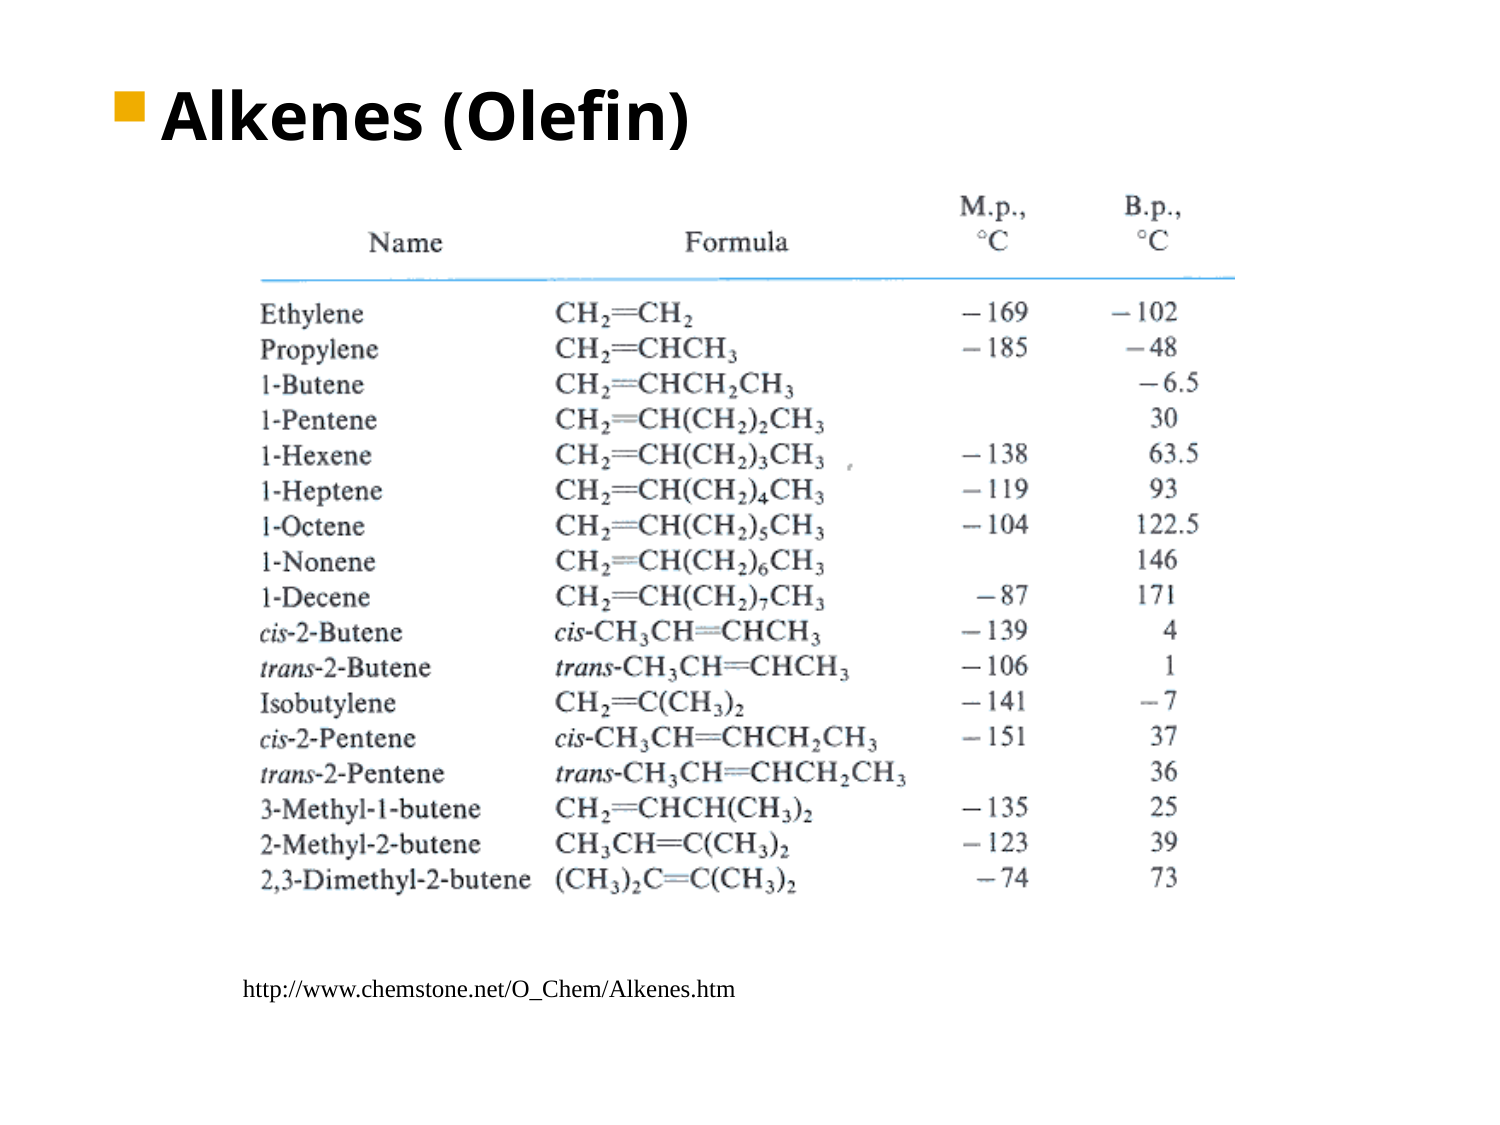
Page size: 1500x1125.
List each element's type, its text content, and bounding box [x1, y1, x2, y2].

picture [230, 150, 1235, 920]
text_box http://www.chemstone.net/O_Chem/Alkenes.htm [228, 965, 979, 1010]
text_box Alkenes (Olefin) [74, 66, 1425, 1071]
